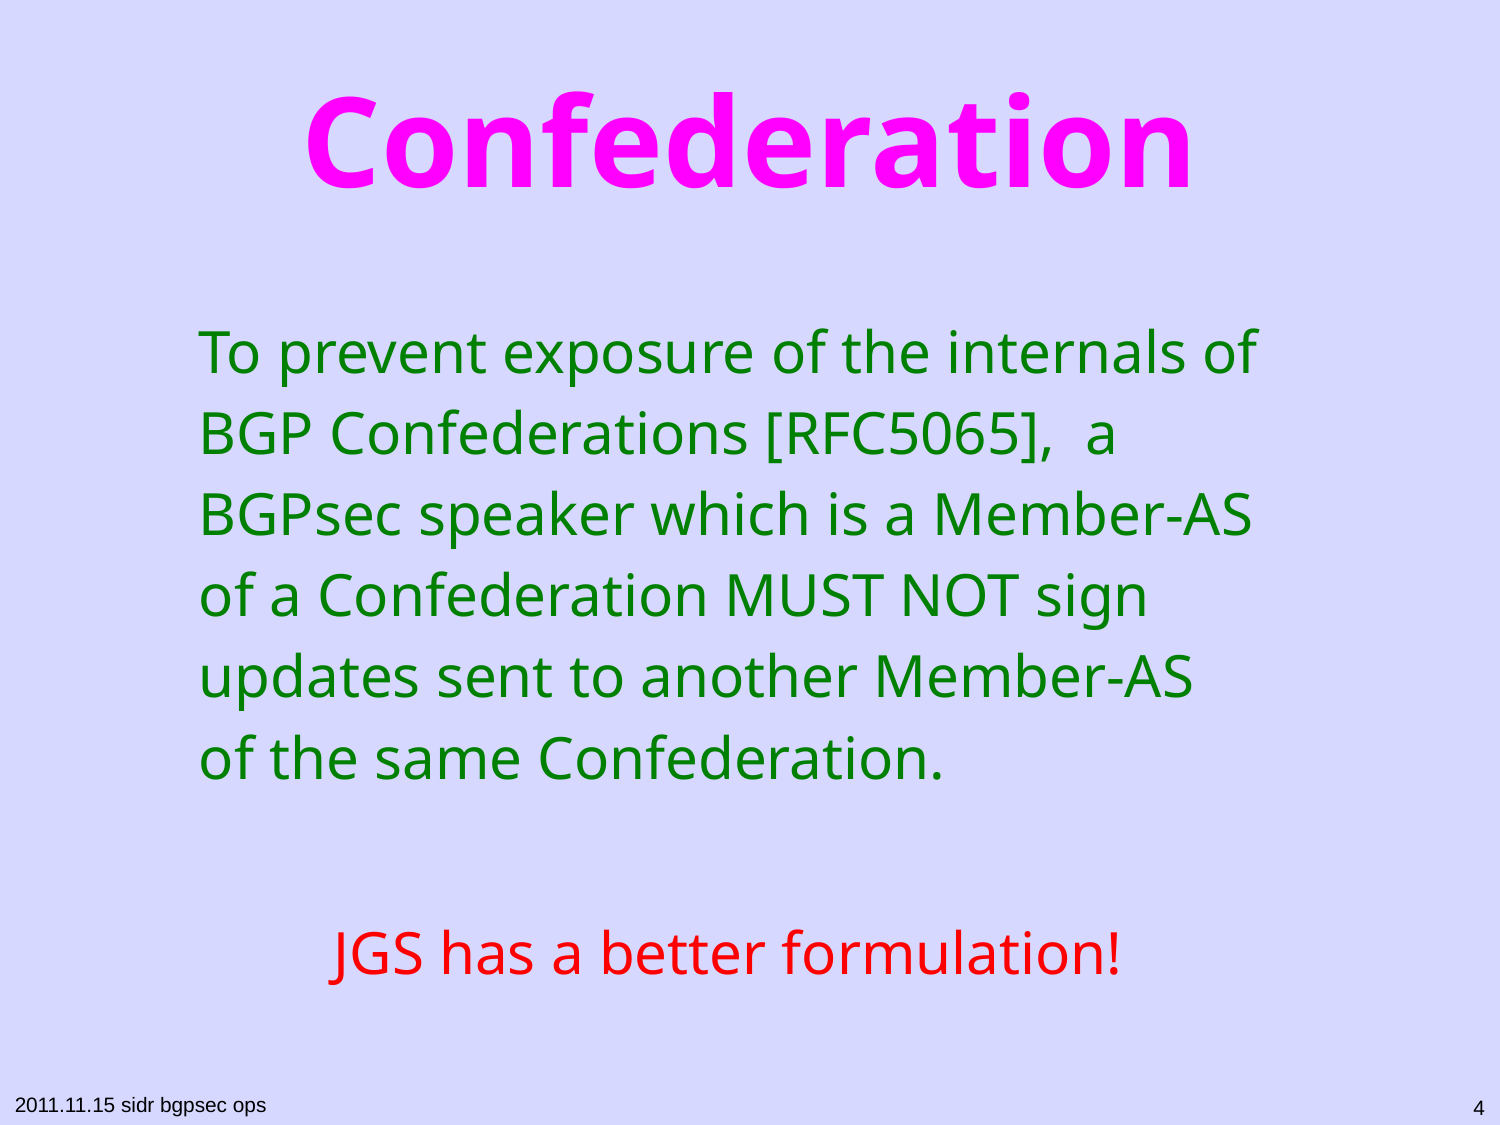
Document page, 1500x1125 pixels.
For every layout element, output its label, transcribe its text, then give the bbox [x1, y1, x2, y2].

slide_number 4 [1424, 1085, 1500, 1125]
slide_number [0, 1085, 355, 1125]
subtitle To prevent exposure of the internals of BGP Confederations [RFC5065], a BGPsec speaker which is a Member-AS of a Confederation MUST NOT sign updates sent to another Member-AS of the same Confederation. JGS has a better formulation! [198, 303, 1258, 862]
title Confederation [112, 4, 1388, 247]
